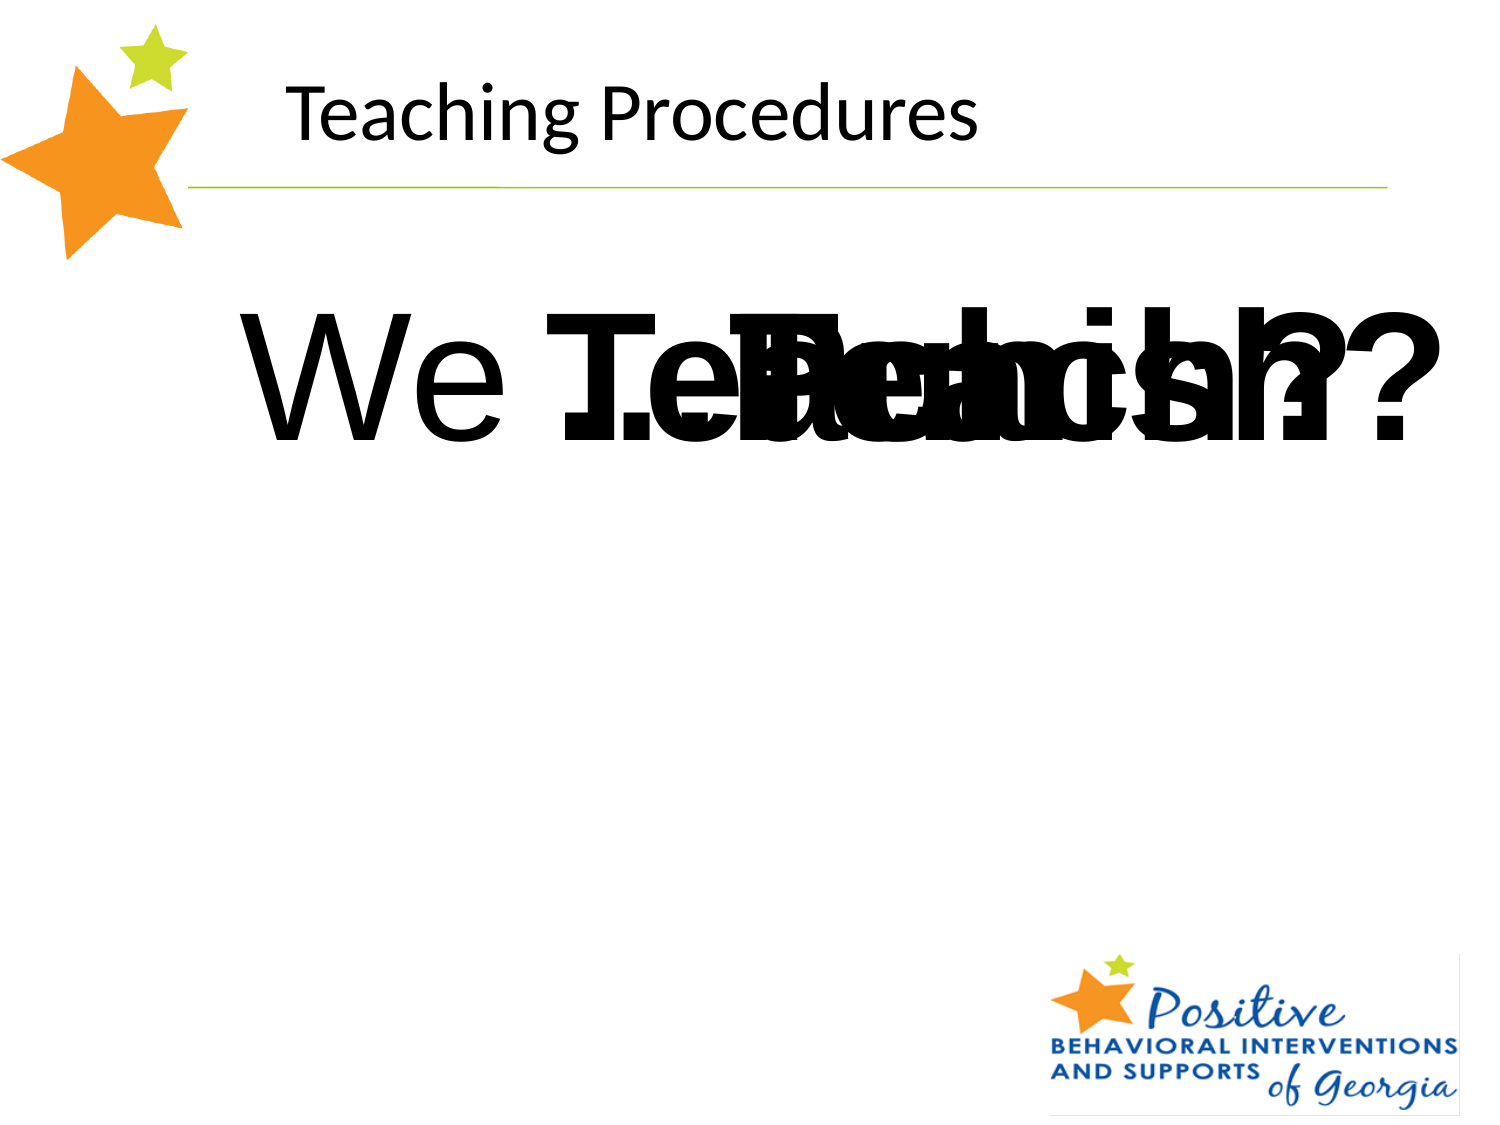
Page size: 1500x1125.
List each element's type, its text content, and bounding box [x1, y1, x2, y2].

picture [1050, 954, 1461, 1117]
text_box Teaching Procedures [270, 49, 1021, 165]
picture [0, 24, 188, 260]
text_box We [224, 249, 530, 485]
text_box …Punish? [530, 249, 1500, 485]
